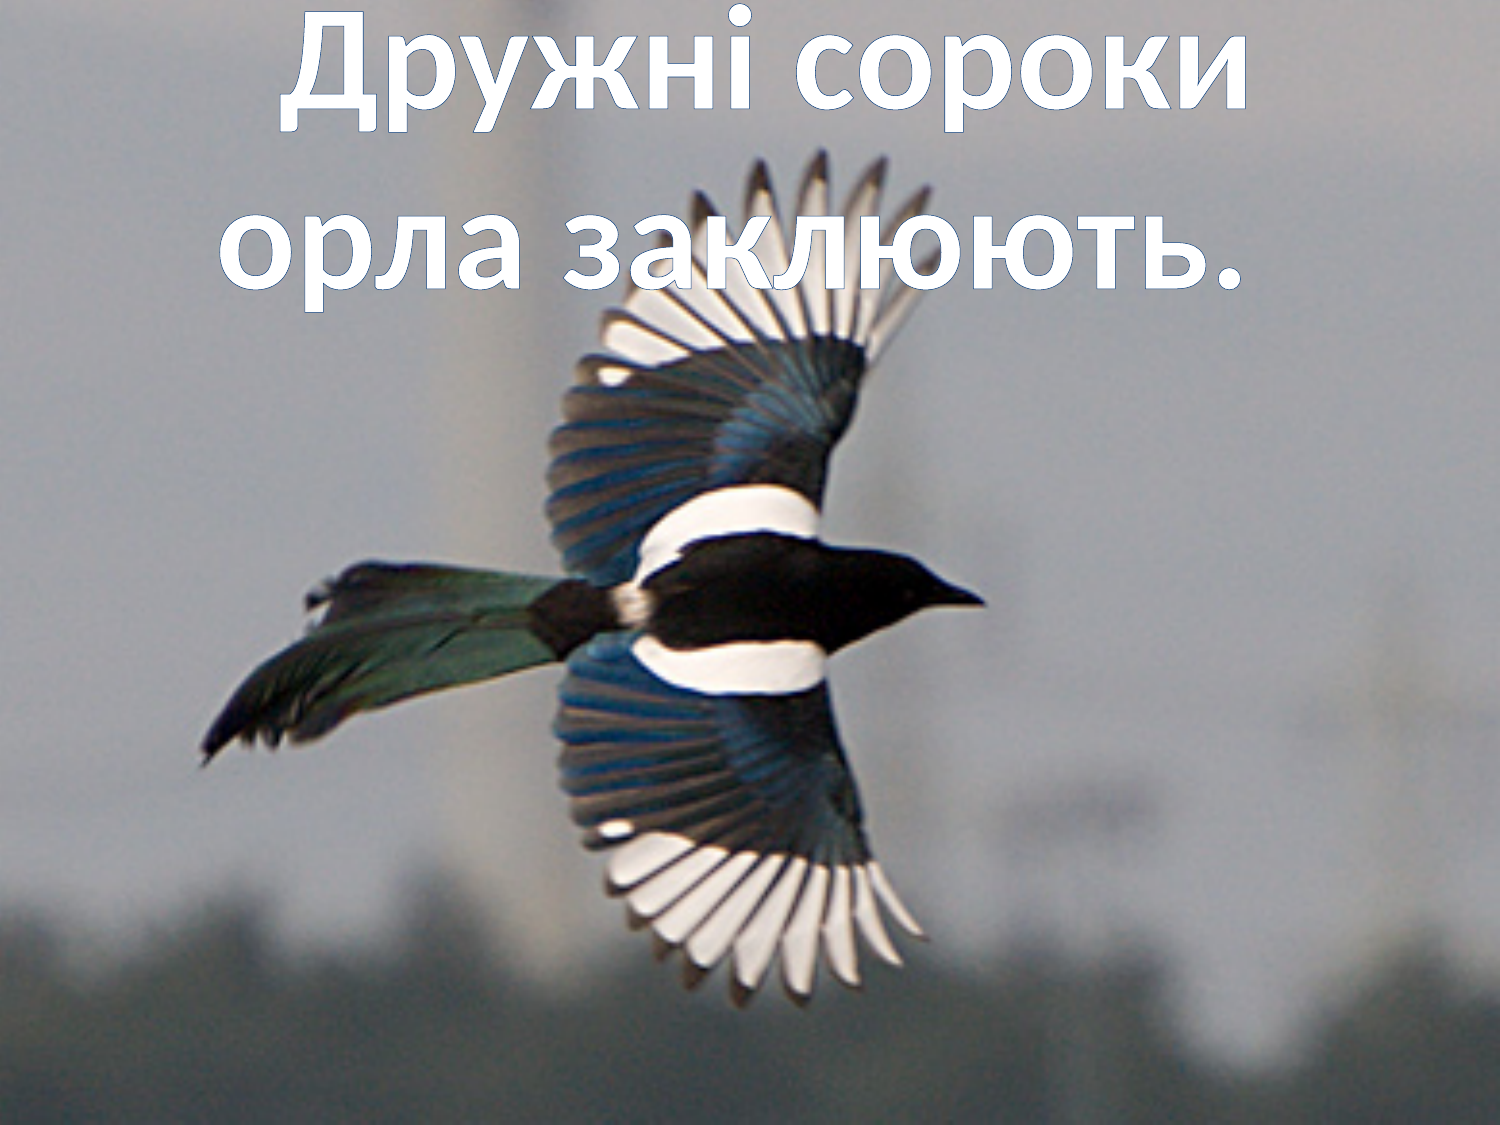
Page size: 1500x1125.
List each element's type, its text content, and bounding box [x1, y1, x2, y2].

picture [0, 0, 1500, 1125]
title Дружні сороки орла заклюють. [75, 45, 1425, 233]
